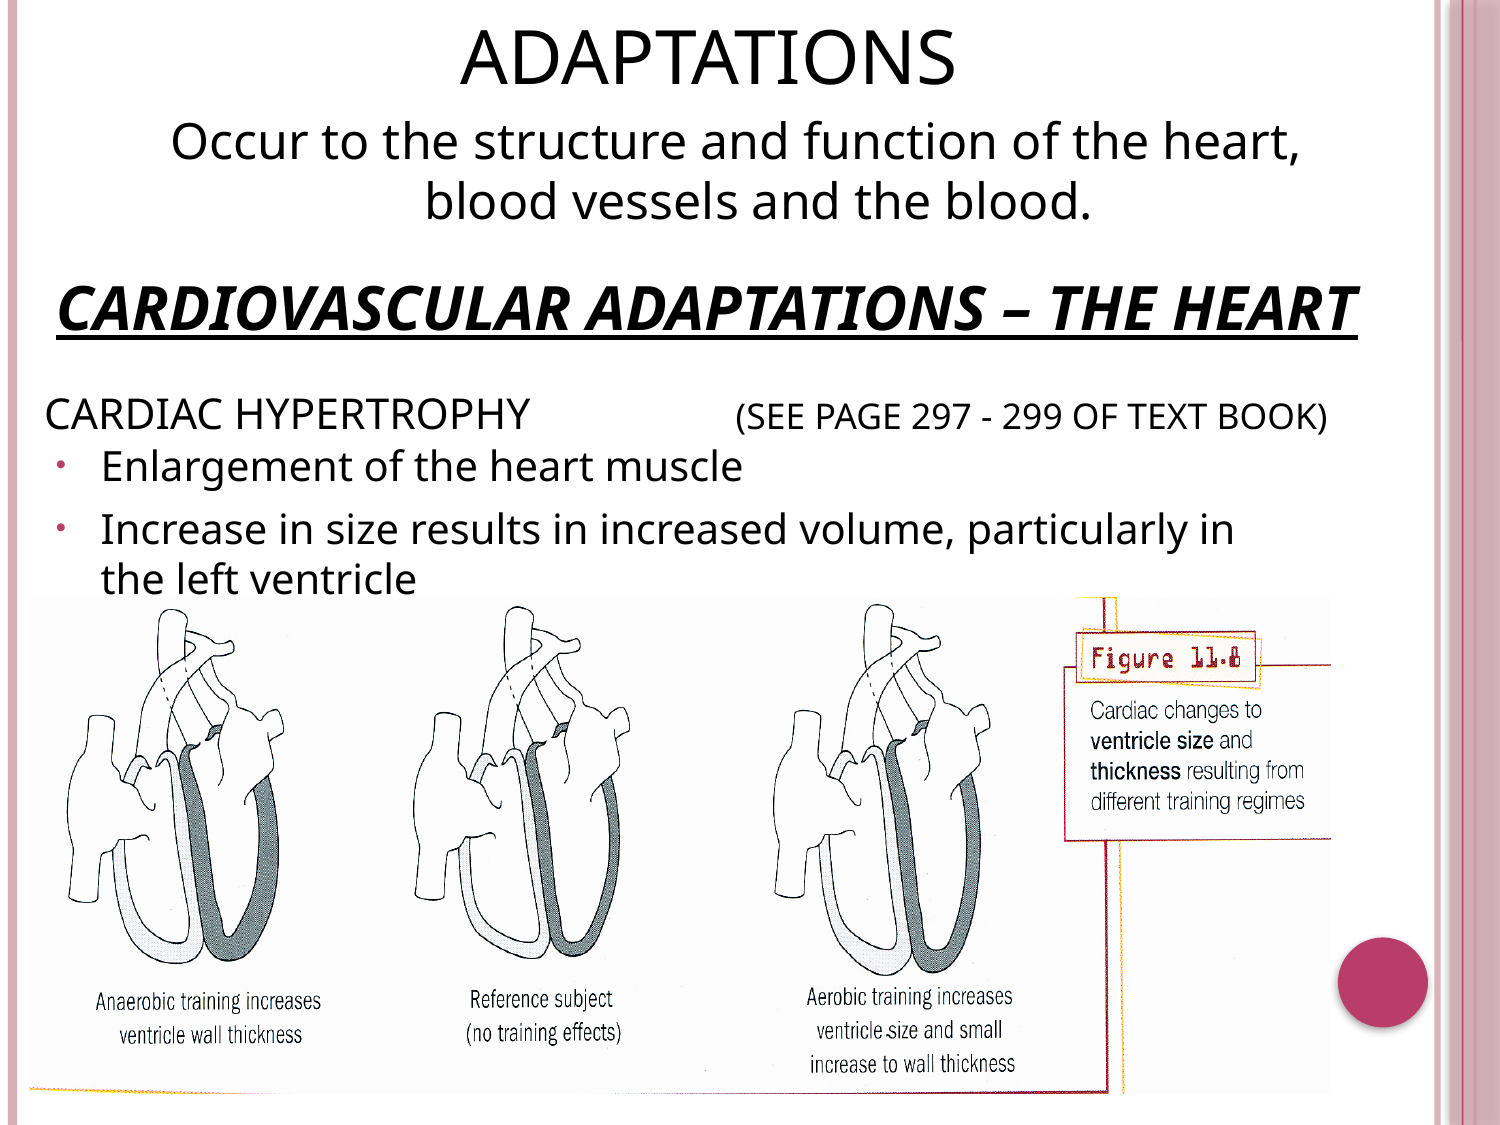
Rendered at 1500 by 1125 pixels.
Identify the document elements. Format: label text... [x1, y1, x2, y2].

text_box Cardiac Hypertrophy (see page 297 - 299 of text book) [29, 349, 1436, 446]
text_box Cardiovascular adaptations – The Heart [41, 243, 1378, 349]
list Occur to the structure and function of the heart, blood vessels and the blood. [123, 101, 1349, 243]
title Cardiovascular Training Adaptations [41, 0, 1378, 107]
picture [28, 597, 1331, 1095]
text_box Enlargement of the heart muscle Increase in size results in increased volume, particularly in the left ventricle [41, 432, 1267, 594]
